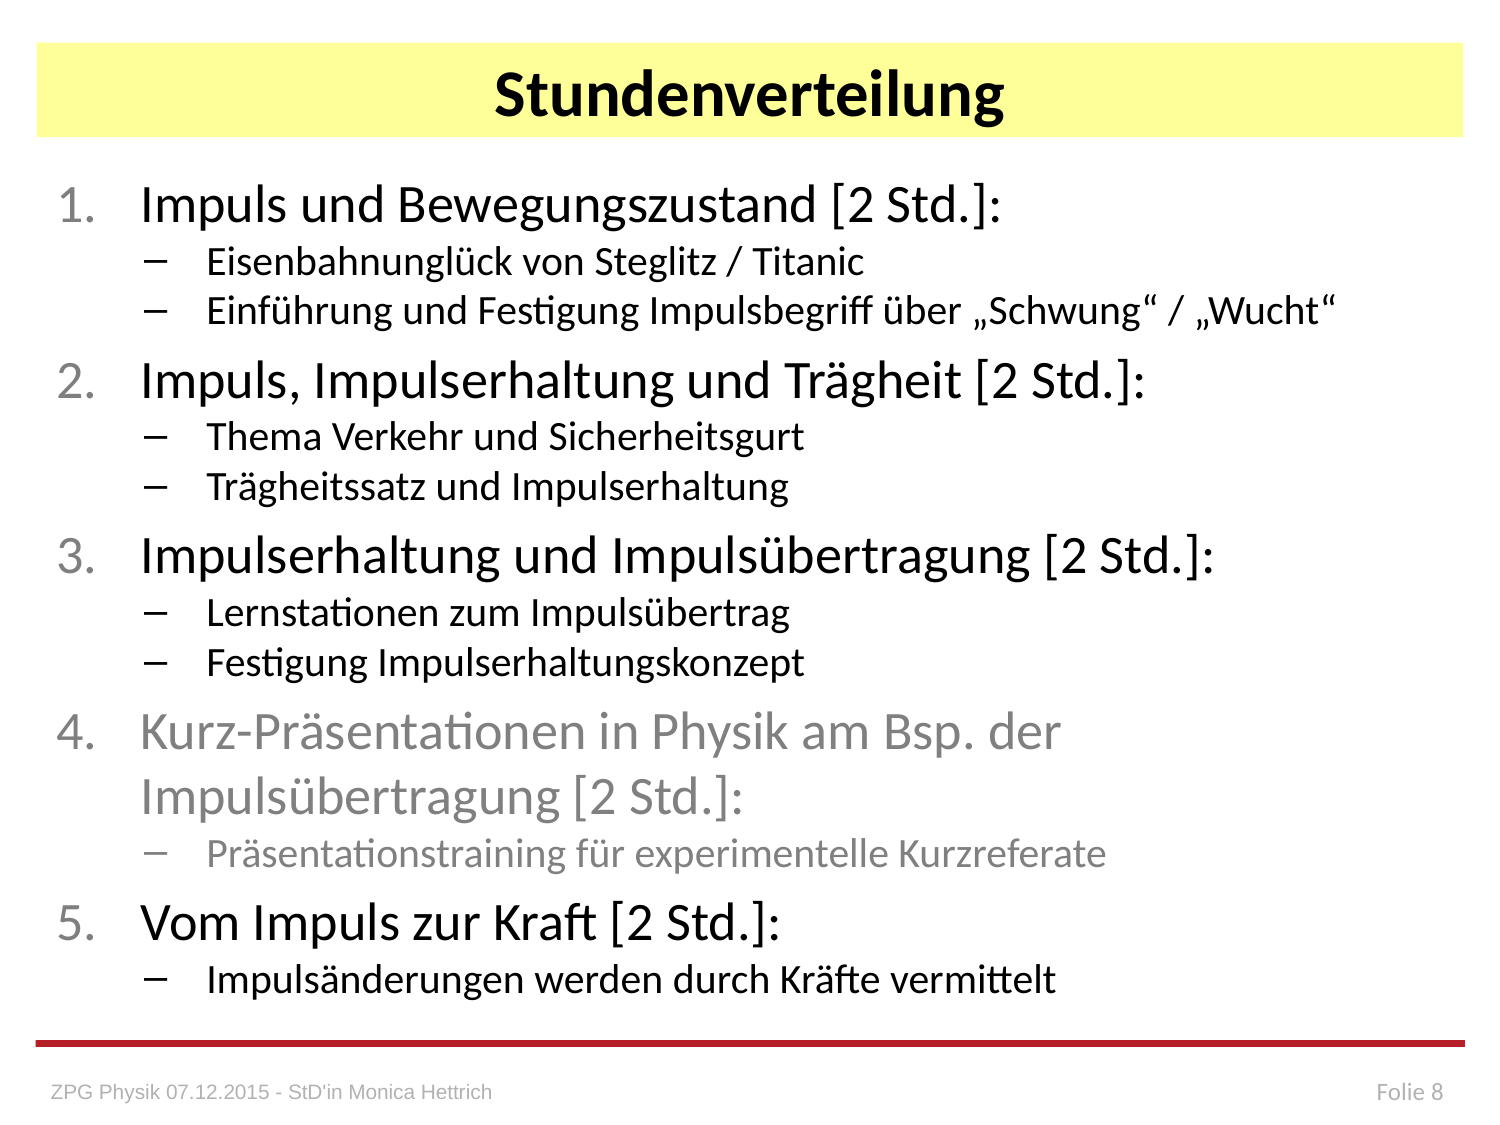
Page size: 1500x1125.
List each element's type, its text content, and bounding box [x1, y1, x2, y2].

list Impuls und Bewegungszustand [2 Std.]: Eisenbahnunglück von Steglitz / Titanic Einführung und Festigung Impulsbegriff über „Schwung“ / „Wucht“ Impuls, Impulserhaltung und Trägheit [2 Std.]: Thema Verkehr und Sicherheitsgurt Trägheitssatz und Impulserhaltung Impulserhaltung und Impulsübertragung [2 Std.]: Lernstationen zum Impulsübertrag Festigung Impulserhaltungskonzept Kurz-Präsentationen in Physik am Bsp. der Impulsübertragung [2 Std.]: Präsentationstraining für experimentelle Kurzreferate Vom Impuls zur Kraft [2 Std.]: Impulsänderungen werden durch Kräfte vermittelt [41, 160, 1459, 1024]
slide_number Folie 8 [1108, 1060, 1459, 1121]
footer ZPG Physik 07.12.2015 - StD'in Monica Hettrich [35, 1061, 768, 1122]
title Stundenverteilung [41, 42, 1459, 149]
